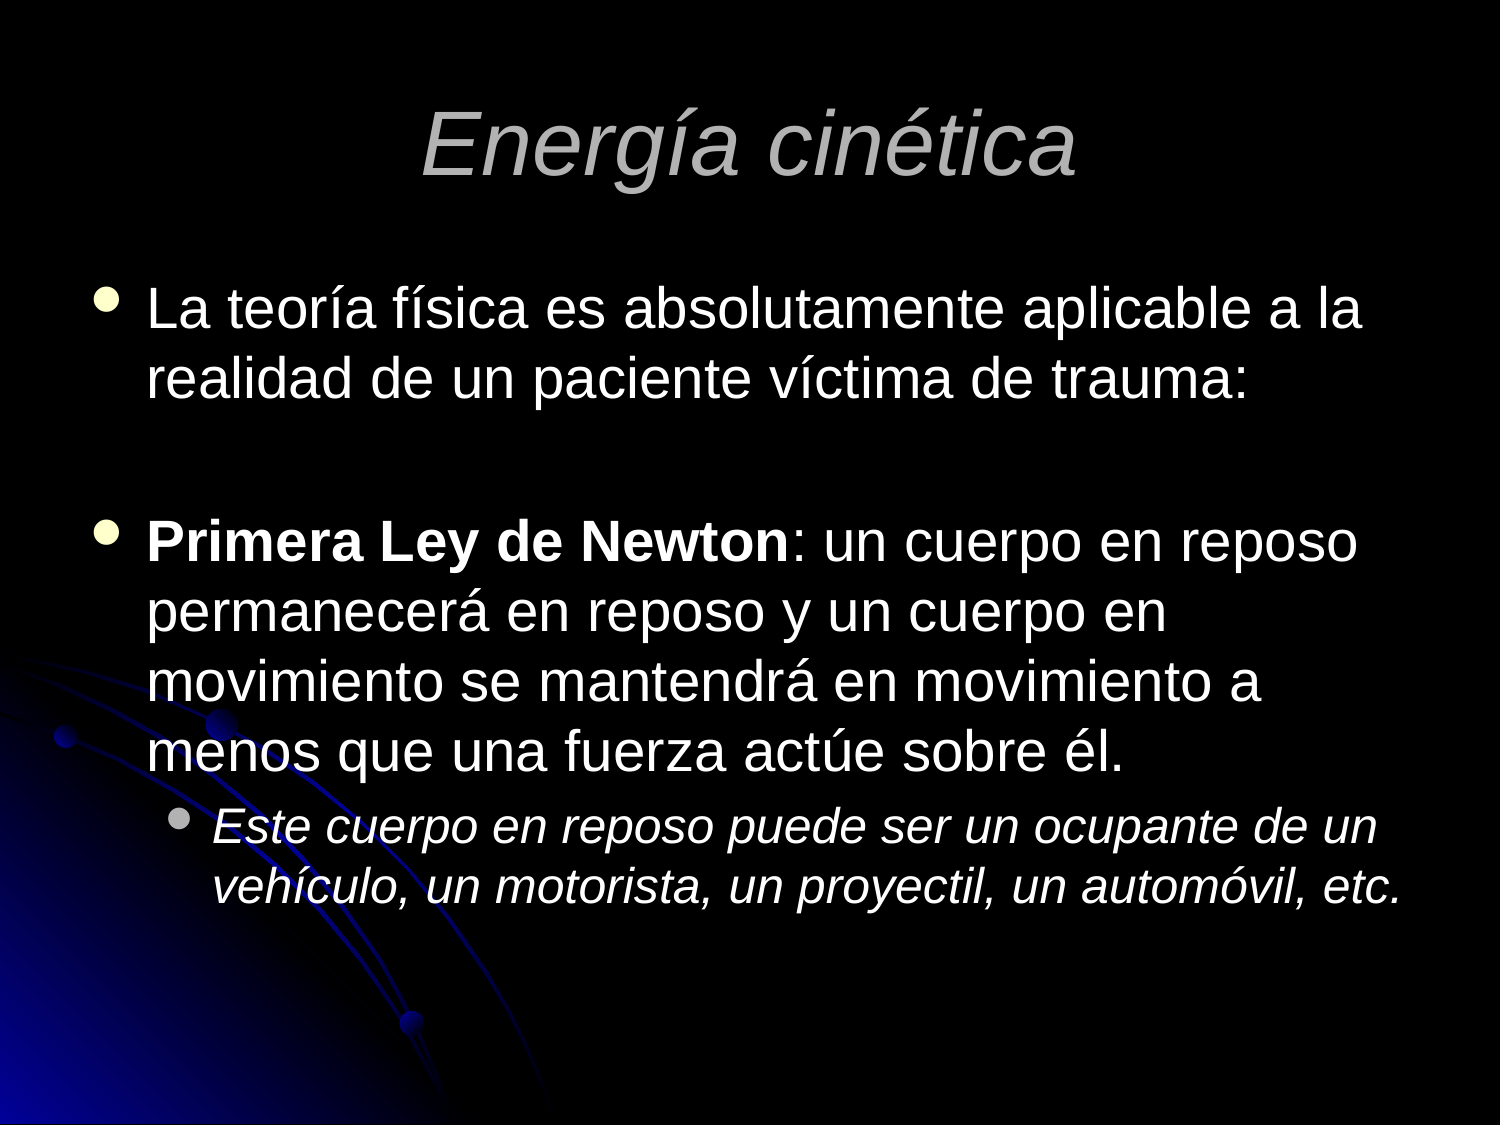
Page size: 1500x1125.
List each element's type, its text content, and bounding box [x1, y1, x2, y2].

list La teoría física es absolutamente aplicable a la realidad de un paciente víctima de trauma: Primera Ley de Newton: un cuerpo en reposo permanecerá en reposo y un cuerpo en movimiento se mantendrá en movimiento a menos que una fuerza actúe sobre él. Este cuerpo en reposo puede ser un ocupante de un vehículo, un motorista, un proyectil, un automóvil, etc. [74, 262, 1426, 1006]
title Energía cinética [74, 45, 1426, 233]
